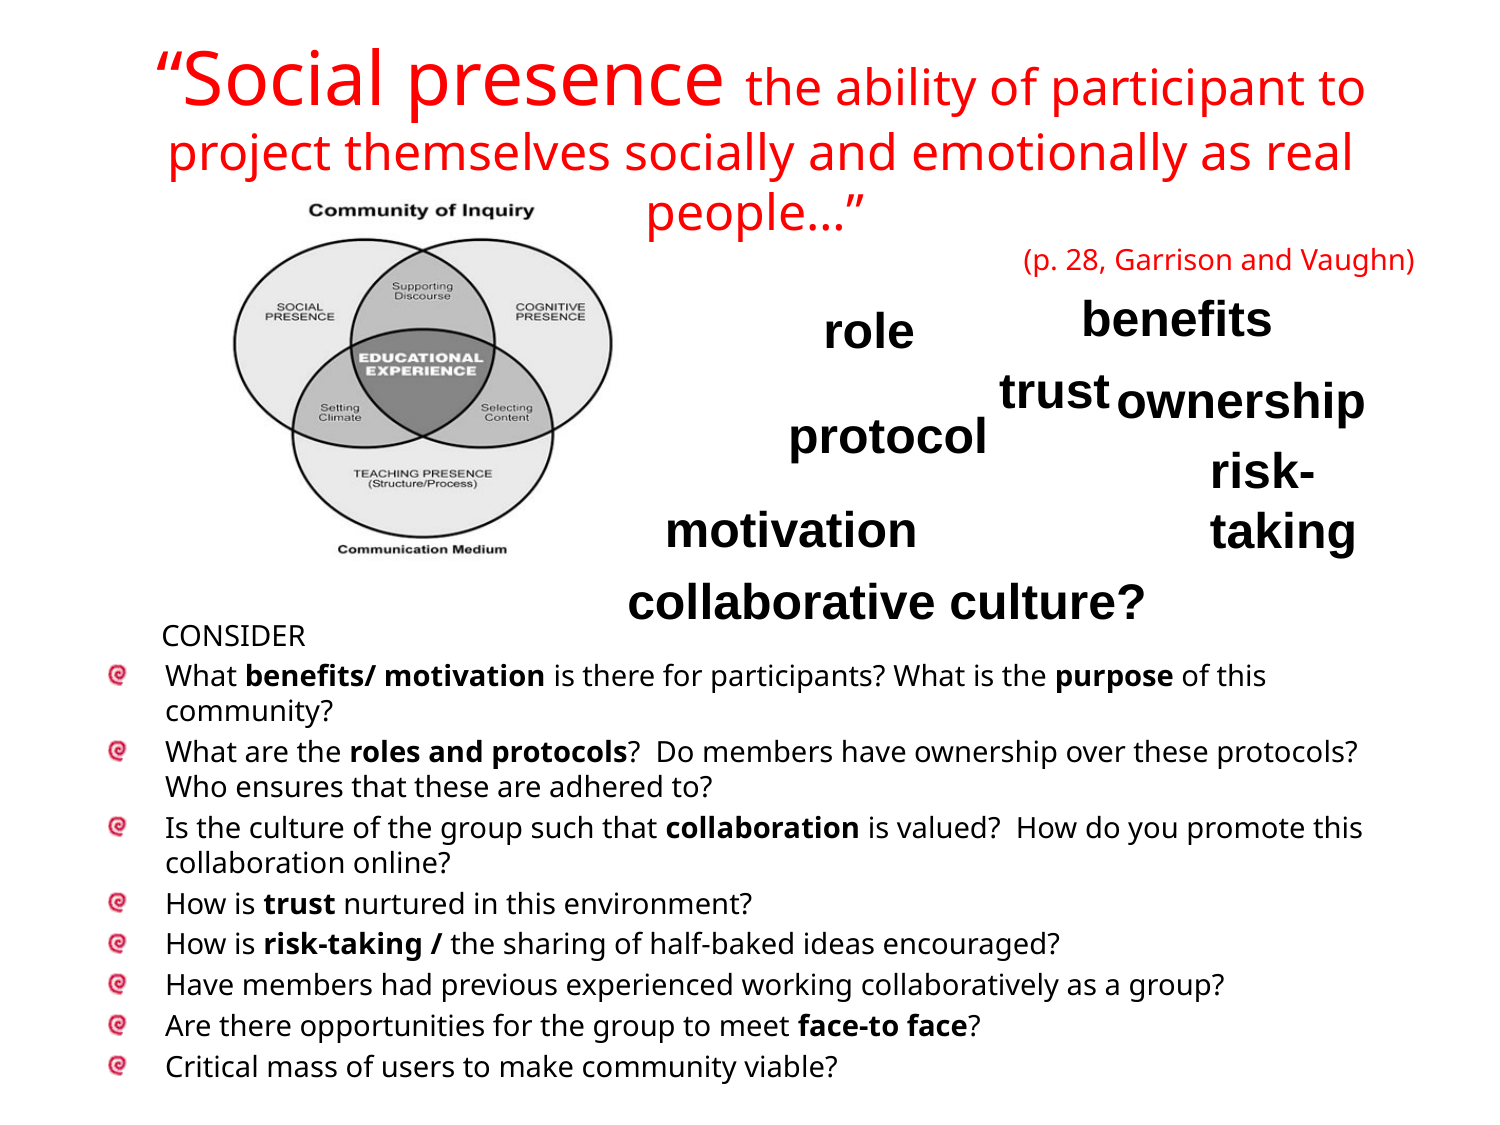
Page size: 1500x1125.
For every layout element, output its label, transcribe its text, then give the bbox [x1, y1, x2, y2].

text_box motivation [649, 490, 1043, 562]
text_box ownership [1101, 361, 1400, 436]
text_box role [808, 290, 1055, 366]
text_box [93, 738, 1444, 1125]
picture [108, 664, 128, 686]
picture [222, 198, 622, 564]
text_box trust [984, 351, 1231, 427]
text_box protocol [773, 396, 1020, 472]
text_box risk-taking [1195, 431, 1442, 567]
text_box collaborative culture? [612, 562, 1450, 638]
text_box benefits [1066, 279, 1313, 354]
text_box “Social presence the ability of participant to project themselves socially and emotionally as real people…” (p. 28, Garrison and Vaughn) [93, 23, 1430, 344]
list CONSIDER What benefits/ motivation is there for participants? What is the purpose of this community? What are the roles and protocols? Do members have ownership over these protocols? Who ensures that these are adhered to? Is the culture of the group such that collaboration is valued? How do you promote this collaboration online? How is trust nurtured in this environment? How is risk-taking / the sharing of half-baked ideas encouraged? Have members had previous experienced working collaboratively as a group? Are there opportunities for the group to meet face-to face? Critical mass of users to make community viable? [93, 609, 1444, 738]
